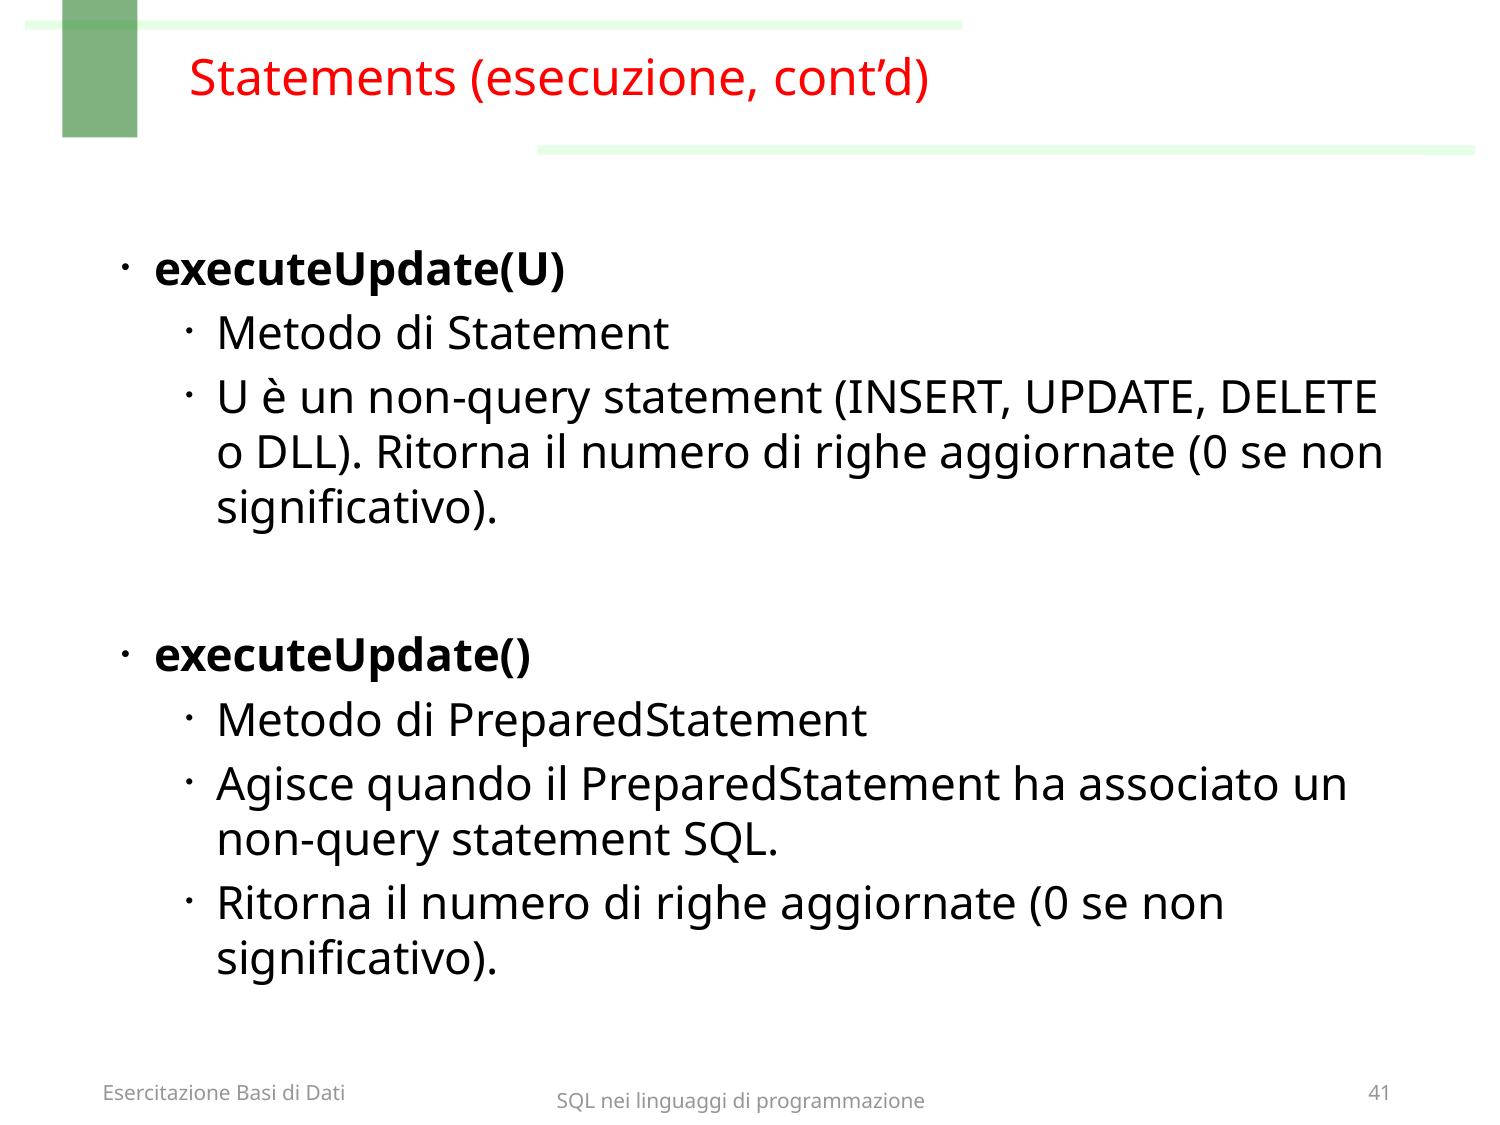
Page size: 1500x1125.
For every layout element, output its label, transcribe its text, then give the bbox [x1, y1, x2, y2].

title Statements (esecuzione, cont’d) [174, 24, 1425, 125]
list executeUpdate(U) Metodo di Statement U è un non-query statement (INSERT, UPDATE, DELETE o DLL). Ritorna il numero di righe aggiornate (0 se non significativo). executeUpdate() Metodo di PreparedStatement Agisce quando il PreparedStatement ha associato un non-query statement SQL. Ritorna il numero di righe aggiornate (0 se non significativo). [75, 231, 1425, 927]
footer SQL nei linguaggi di programmazione [425, 1082, 1057, 1120]
